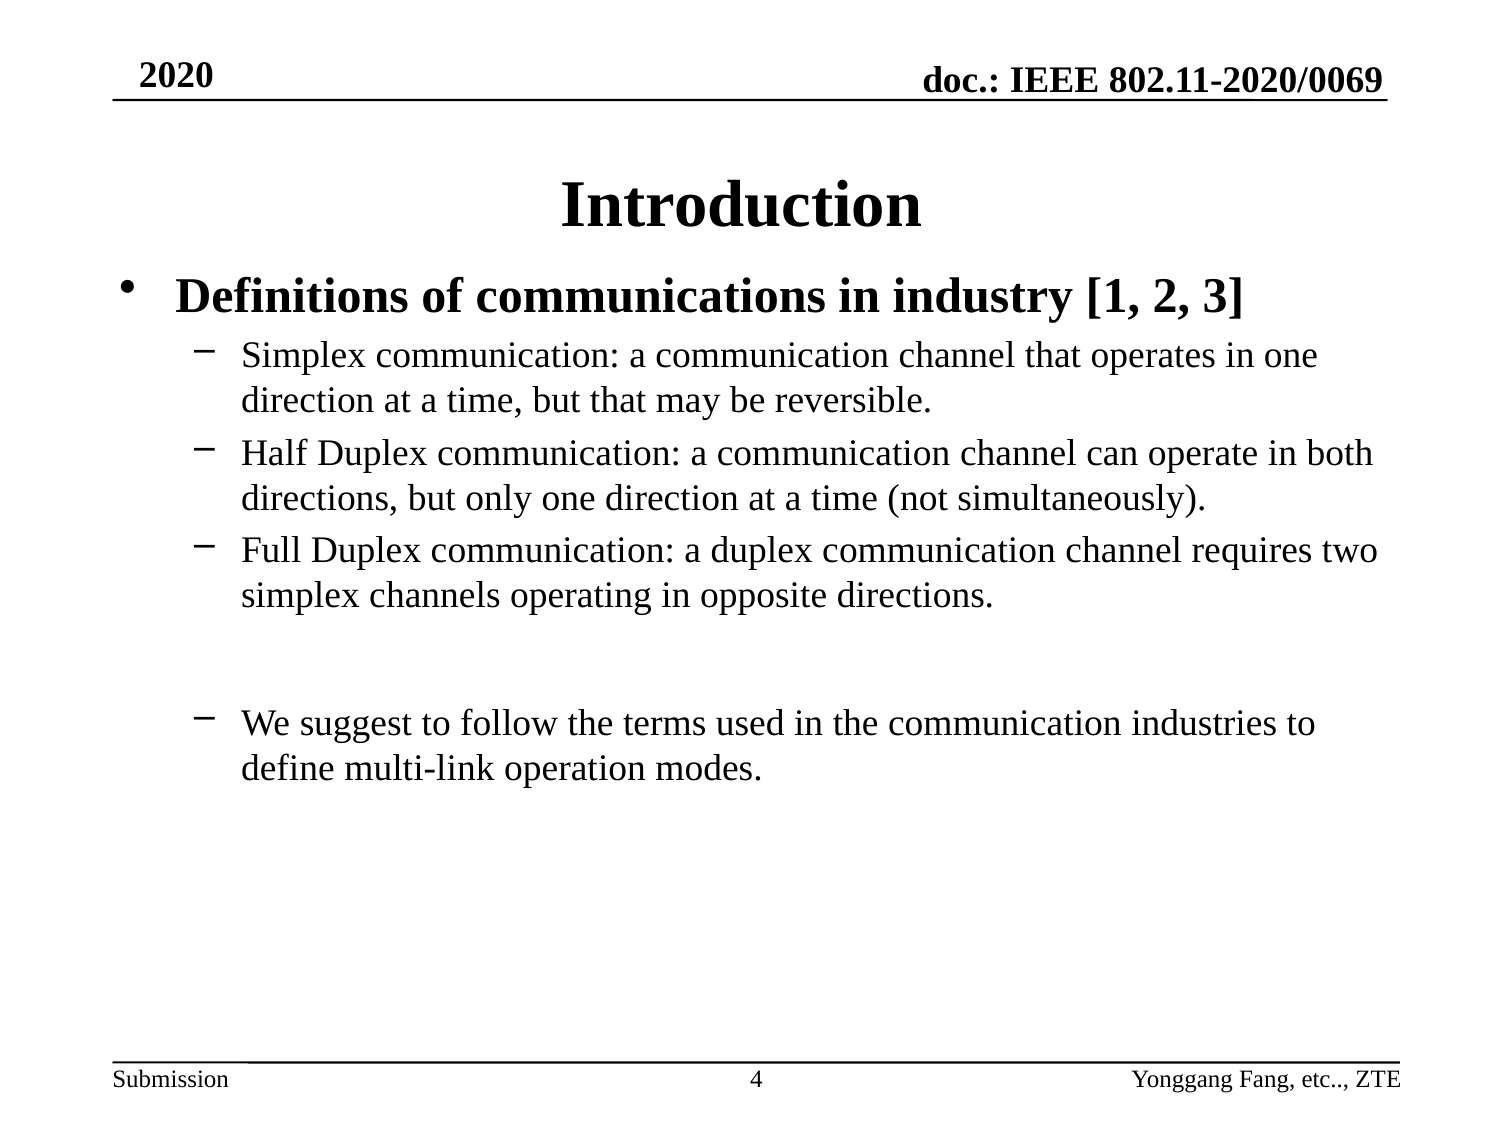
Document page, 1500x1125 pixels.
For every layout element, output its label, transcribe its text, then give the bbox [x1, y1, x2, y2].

slide_number 4 [741, 1061, 772, 1093]
footer Yonggang Fang, etc.., ZTE [1127, 1061, 1402, 1093]
list Definitions of communications in industry [1, 2, 3] Simplex communication: a communication channel that operates in one direction at a time, but that may be reversible. Half Duplex communication: a communication channel can operate in both directions, but only one direction at a time (not simultaneously). Full Duplex communication: a duplex communication channel requires two simplex channels operating in opposite directions. We suggest to follow the terms used in the communication industries to define multi-link operation modes. [103, 255, 1424, 1047]
title Introduction [112, 112, 1388, 255]
